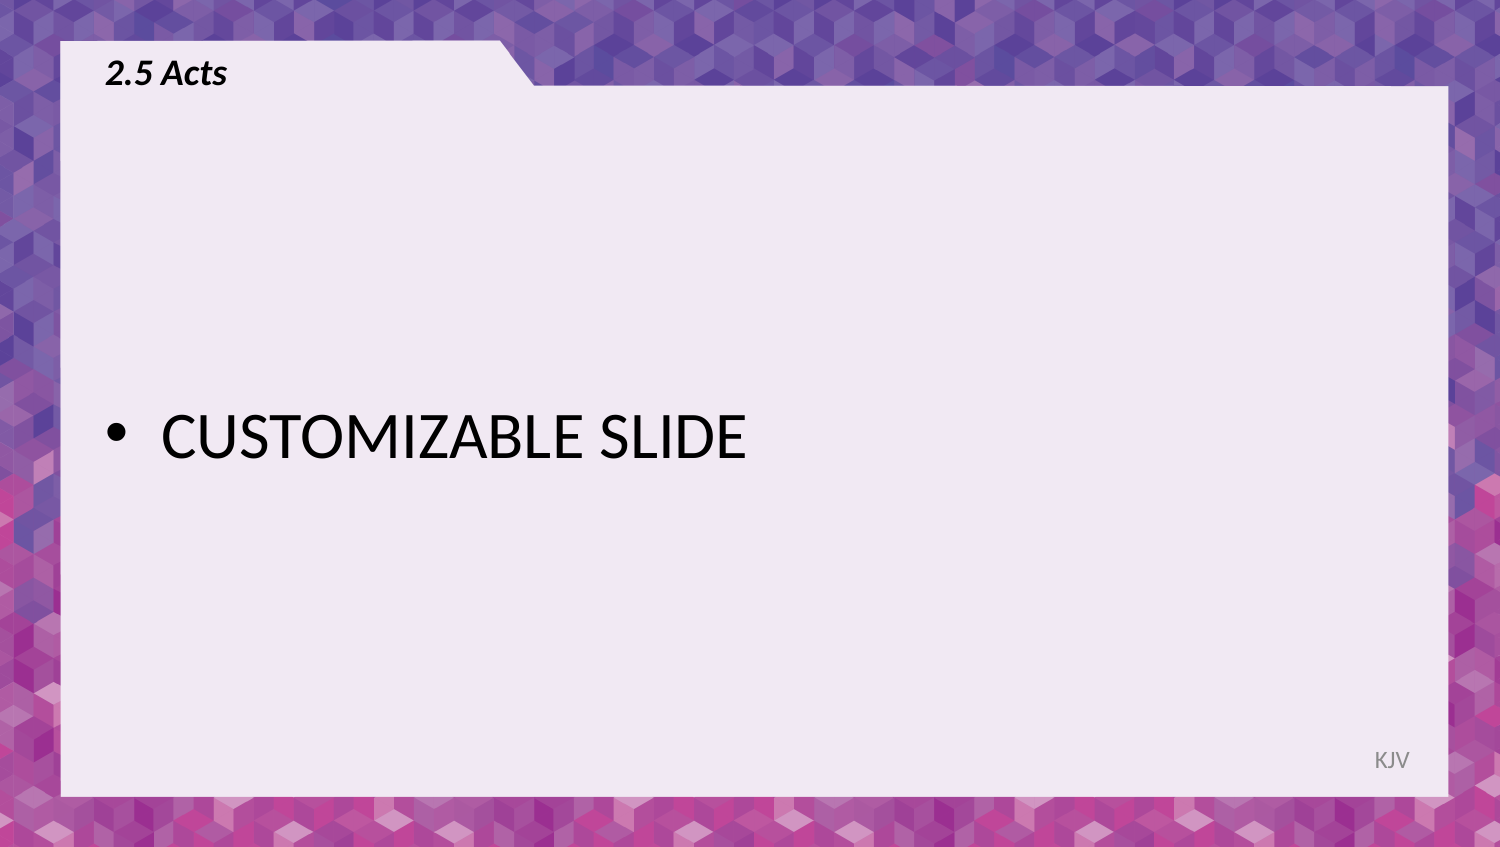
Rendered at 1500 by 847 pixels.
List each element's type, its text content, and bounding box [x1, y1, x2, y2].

list CUSTOMIZABLE SLIDE [89, 141, 1403, 722]
footer KJV [950, 736, 1425, 782]
title 2.5 Acts [89, 33, 1420, 108]
picture [0, 0, 1500, 847]
